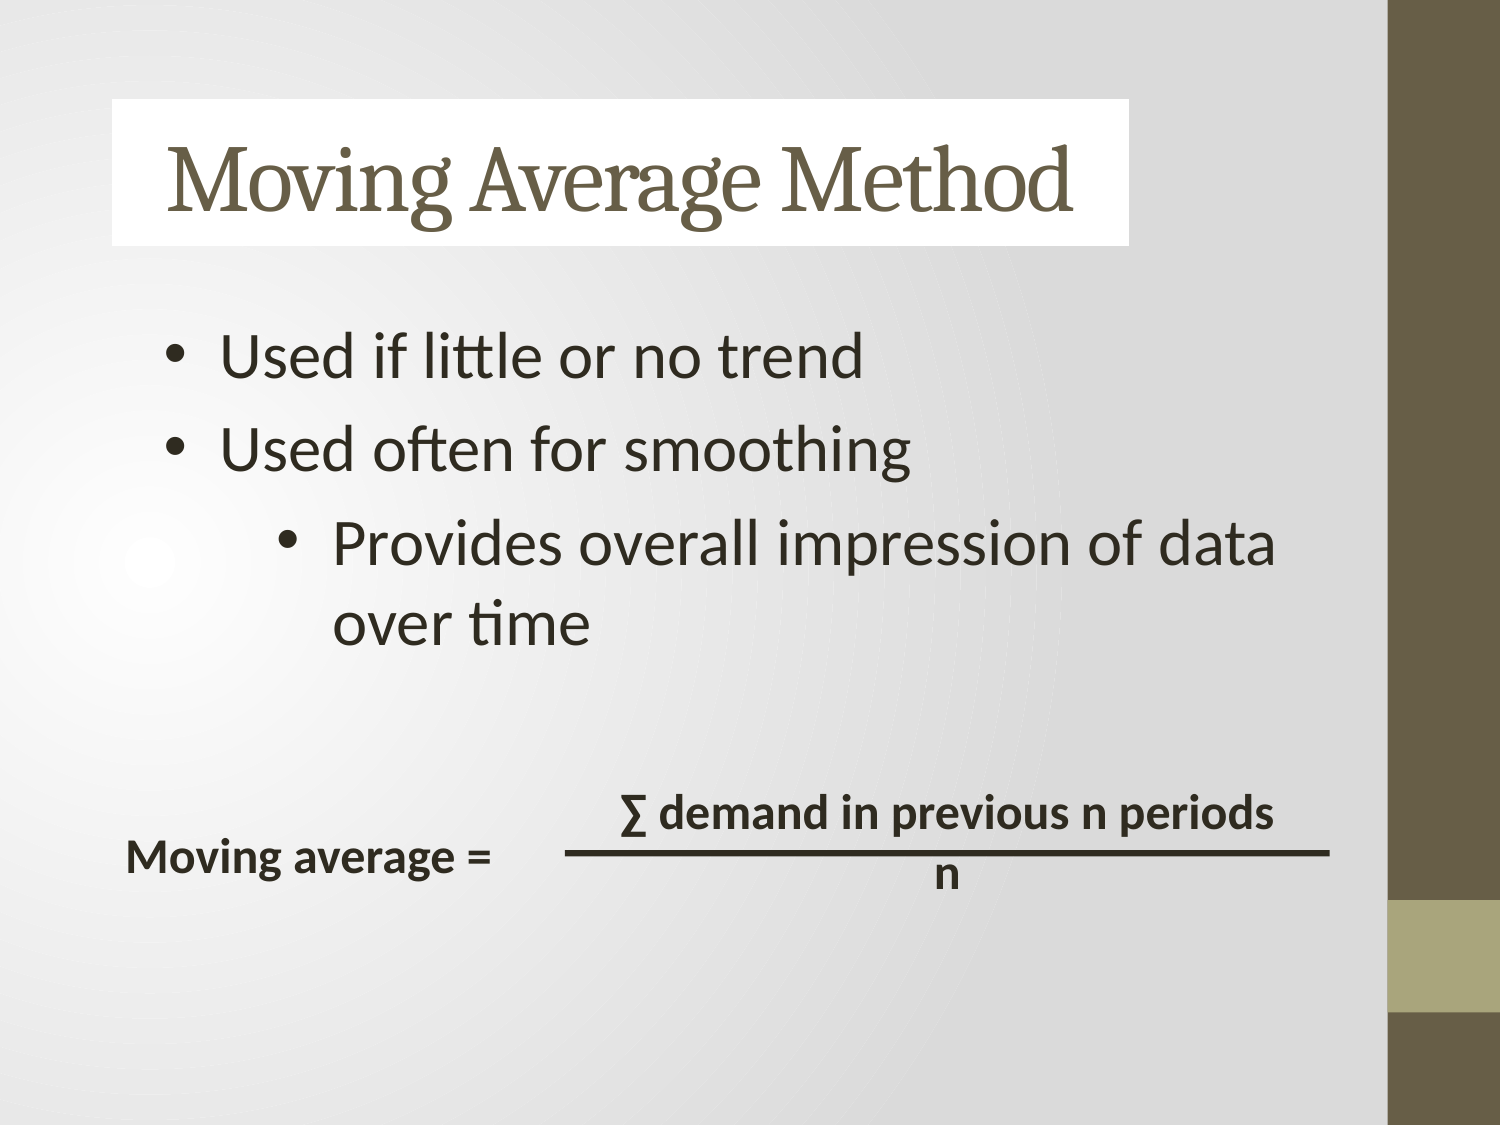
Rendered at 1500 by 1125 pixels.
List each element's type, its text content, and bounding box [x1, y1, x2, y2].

list Used if little or no trend Used often for smoothing Provides overall impression of data over time [148, 304, 1371, 807]
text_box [106, 771, 1330, 909]
title Moving Average Method [112, 99, 1129, 246]
